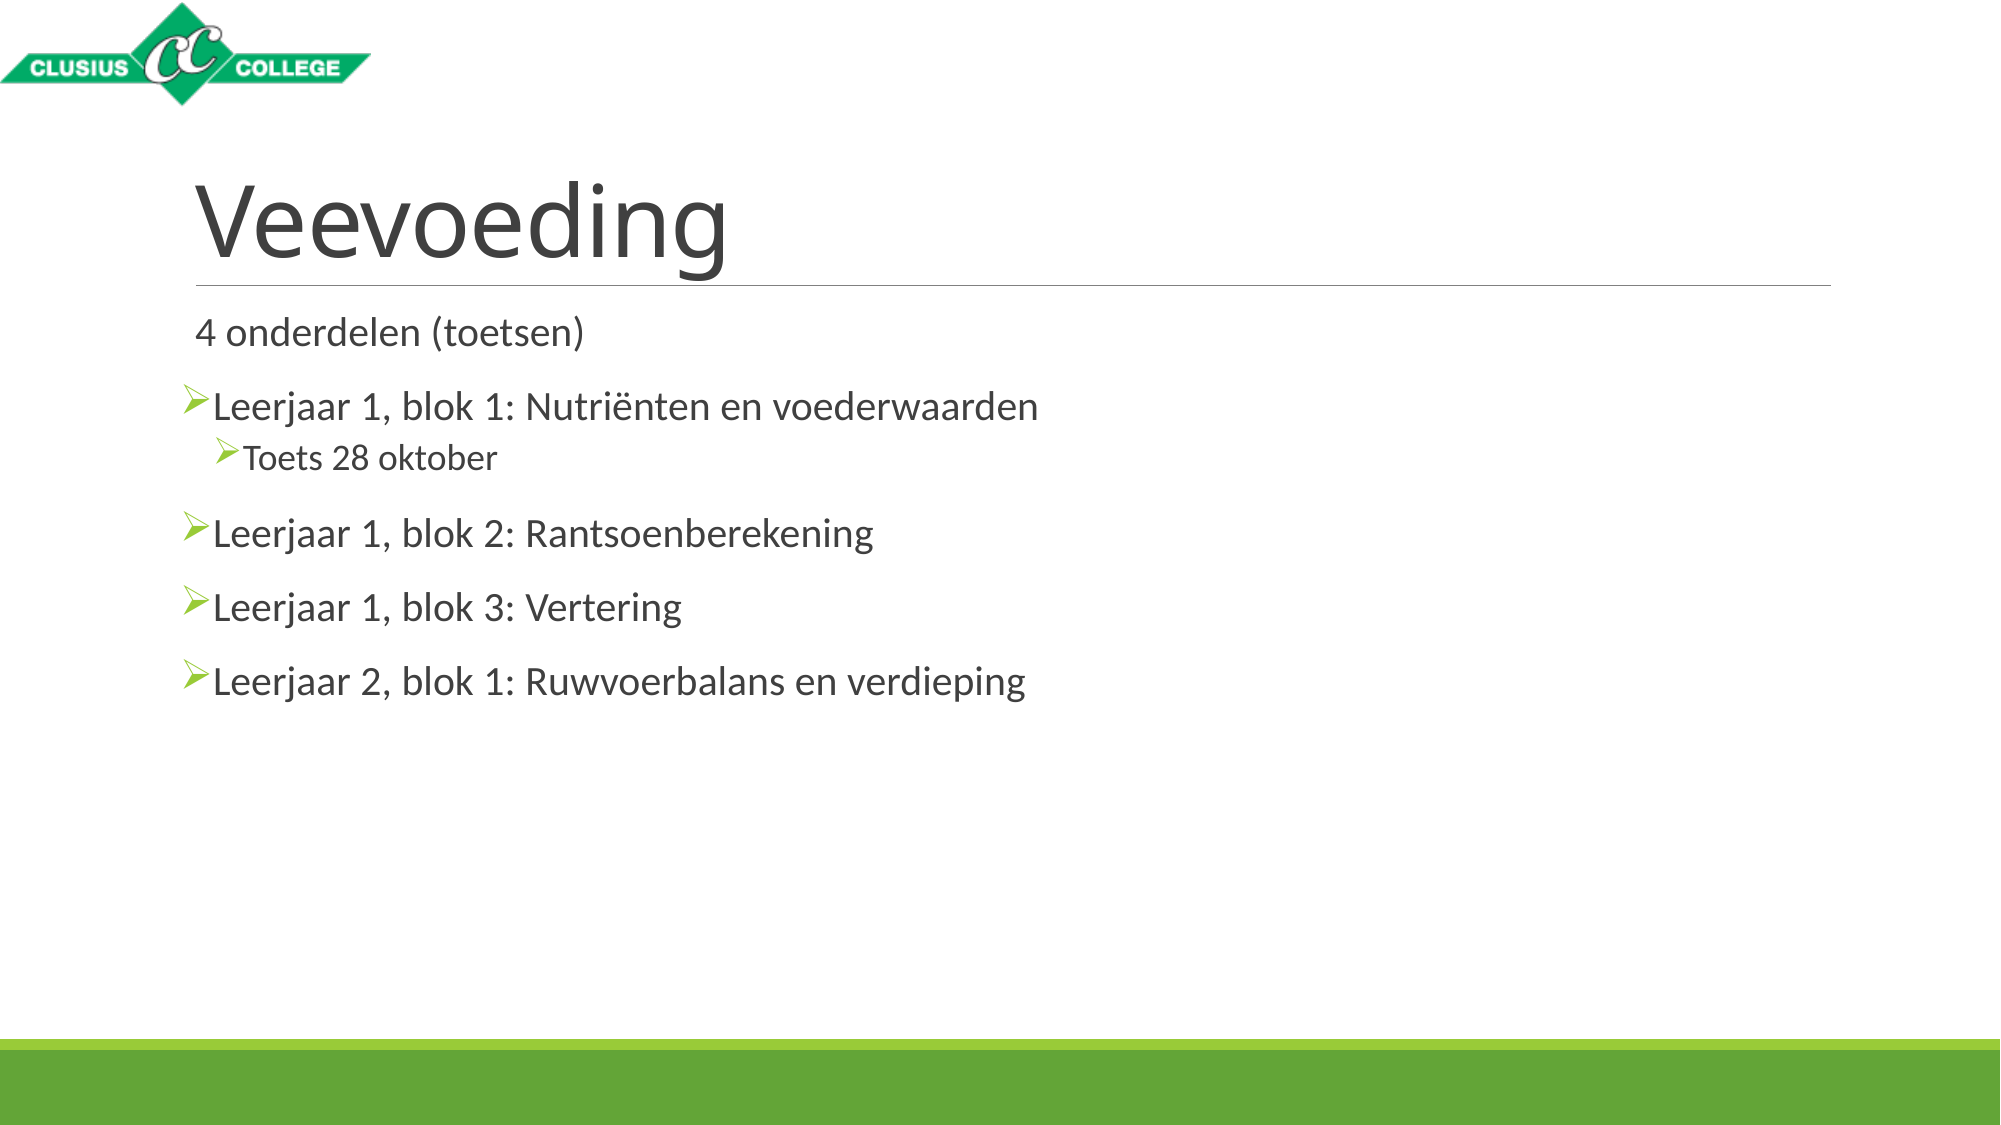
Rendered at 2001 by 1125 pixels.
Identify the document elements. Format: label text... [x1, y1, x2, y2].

title Veevoeding [180, 47, 1830, 285]
list 4 onderdelen (toetsen) Leerjaar 1, blok 1: Nutriënten en voederwaarden Toets 28 oktober Leerjaar 1, blok 2: Rantsoenberekening Leerjaar 1, blok 3: Vertering Leerjaar 2, blok 1: Ruwvoerbalans en verdieping [180, 302, 1830, 963]
picture [0, 1, 371, 108]
